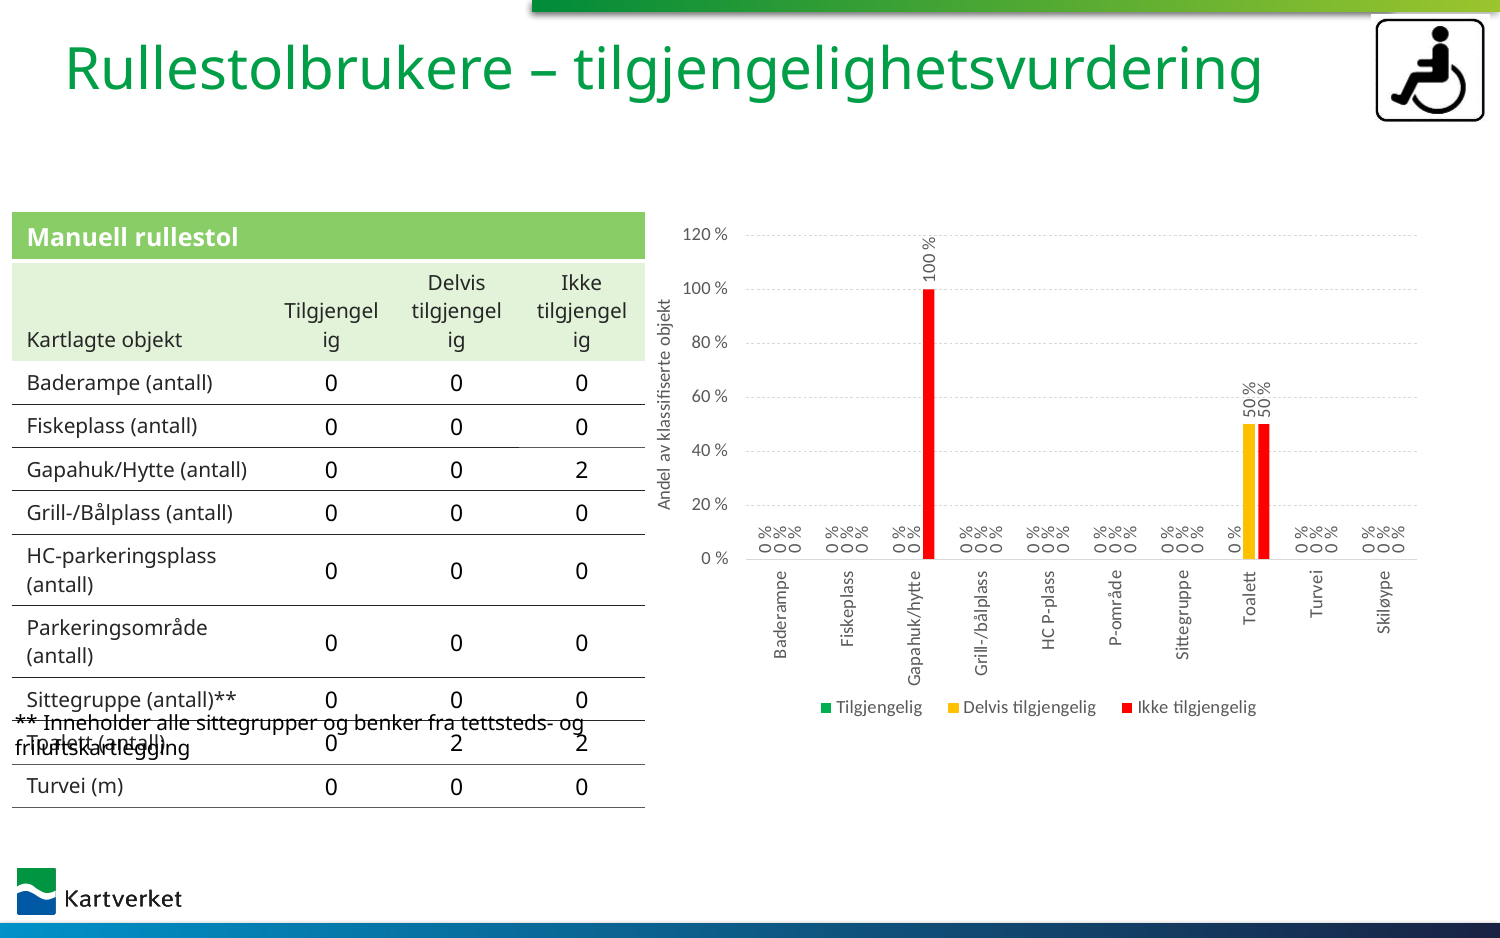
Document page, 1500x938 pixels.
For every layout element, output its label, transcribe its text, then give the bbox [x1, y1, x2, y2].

table_cell 0 [519, 678, 638, 702]
table_cell Sittegruppe (antall)** [12, 678, 269, 702]
table_cell Tilgjengelig [269, 263, 394, 361]
table_cell Fiskeplass (antall) [12, 405, 269, 447]
table_cell 0 [519, 768, 645, 807]
table_cell Grill-/Bålplass (antall) [12, 491, 269, 534]
table_cell 0 [269, 535, 394, 605]
table_cell 0 [394, 491, 519, 534]
table_cell HC-parkeringsplass (antall) [12, 535, 269, 605]
picture [1371, 13, 1491, 127]
table_cell Ikke tilgjengelig [519, 263, 638, 361]
table_cell 2 [519, 448, 638, 490]
table_cell 0 [394, 678, 519, 702]
table_cell 0 [519, 535, 638, 605]
table_cell 0 [519, 361, 638, 404]
picture [643, 218, 1427, 728]
table_cell 0 [394, 361, 519, 404]
table_cell 0 [269, 606, 394, 677]
table_header Manuell rullestol [12, 212, 645, 259]
table_cell 0 [394, 448, 519, 490]
text_box Rullestolbrukere – tilgjengelighetsvurdering [49, 12, 1372, 109]
table_cell Parkeringsområde (antall) [12, 606, 269, 677]
table_cell 0 [519, 405, 638, 447]
table_cell Baderampe (antall) [12, 361, 269, 404]
table_cell 0 [394, 405, 519, 447]
table_cell Delvis tilgjengelig [394, 263, 519, 361]
table_cell Kartlagte objekt [12, 263, 269, 361]
text_box ** Inneholder alle sittegrupper og benker fra tettsteds- og friluftskartlegging [0, 702, 745, 768]
table_cell 0 [269, 678, 394, 702]
table_cell 0 [269, 361, 394, 404]
table_cell 0 [519, 606, 638, 677]
table_cell 0 [394, 768, 519, 807]
table_cell Gapahuk/Hytte (antall) [12, 448, 269, 490]
table_cell Turvei (m) [12, 768, 269, 807]
table_cell 0 [519, 491, 638, 534]
table_cell 0 [394, 606, 519, 677]
table_cell 0 [269, 448, 394, 490]
table_cell 0 [269, 491, 394, 534]
table_cell 0 [394, 535, 519, 605]
table_cell 0 [269, 405, 394, 447]
table_cell 0 [269, 768, 394, 807]
